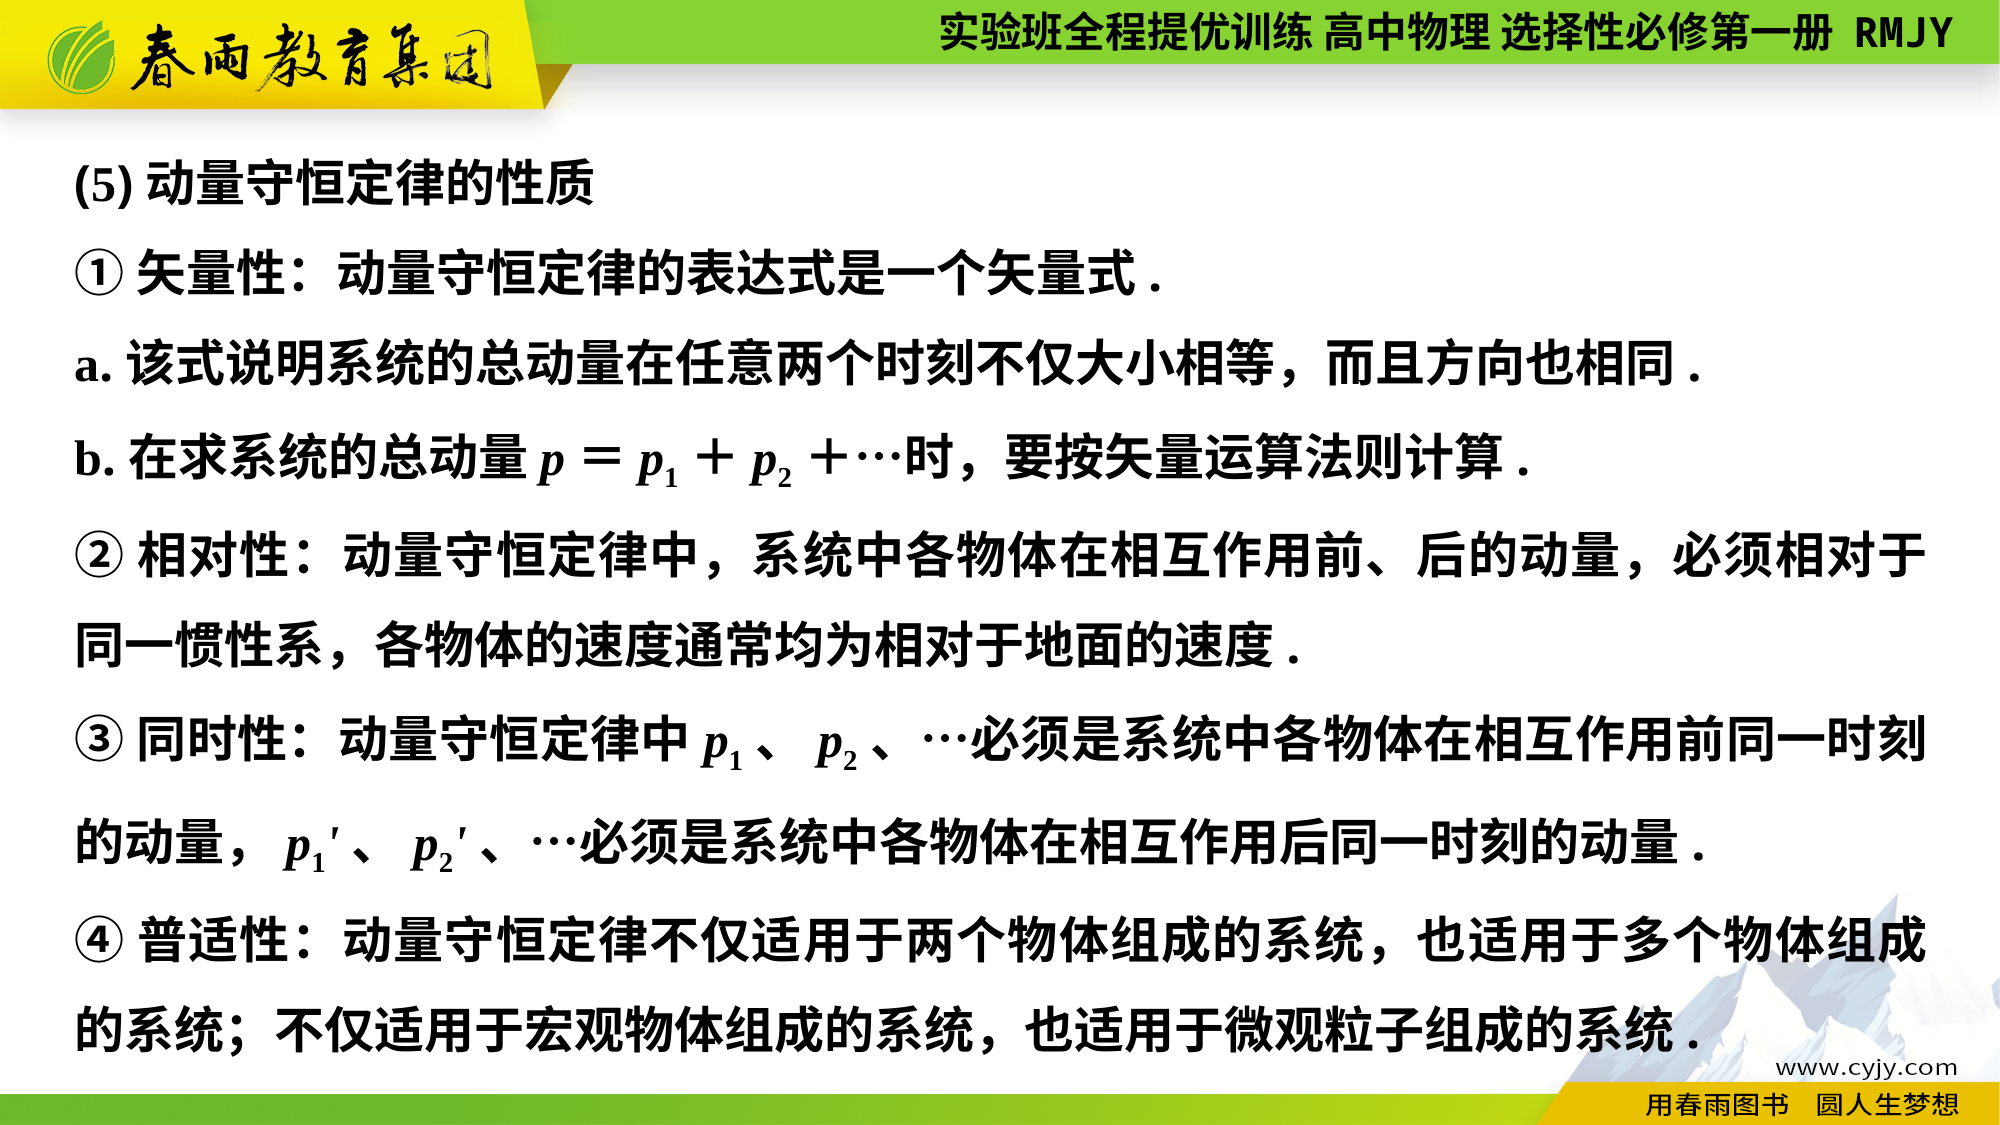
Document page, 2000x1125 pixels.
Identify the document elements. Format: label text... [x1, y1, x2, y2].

picture [0, 0, 2000, 1125]
list (5)动量守恒定律的性质 ①矢量性：动量守恒定律的表达式是一个矢量式. a.该式说明系统的总动量在任意两个时刻不仅大小相等，而且方向也相同. b.在求系统的总动量p＝p1＋p2＋…时，要按矢量运算法则计算. ②相对性：动量守恒定律中，系统中各物体在相互作用前、后的动量，必须相对于同一惯性系，各物体的速度通常均为相对于地面的速度. ③同时性：动量守恒定律中p1、p2、…必须是系统中各物体在相互作用前同一时刻的动量，p1'、p2'、…必须是系统中各物体在相互作用后同一时刻的动量. ④普适性：动量守恒定律不仅适用于两个物体组成的系统，也适用于多个物体组成的系统；不仅适用于宏观物体组成的系统，也适用于微观粒子组成的系统. [59, 113, 1944, 1027]
